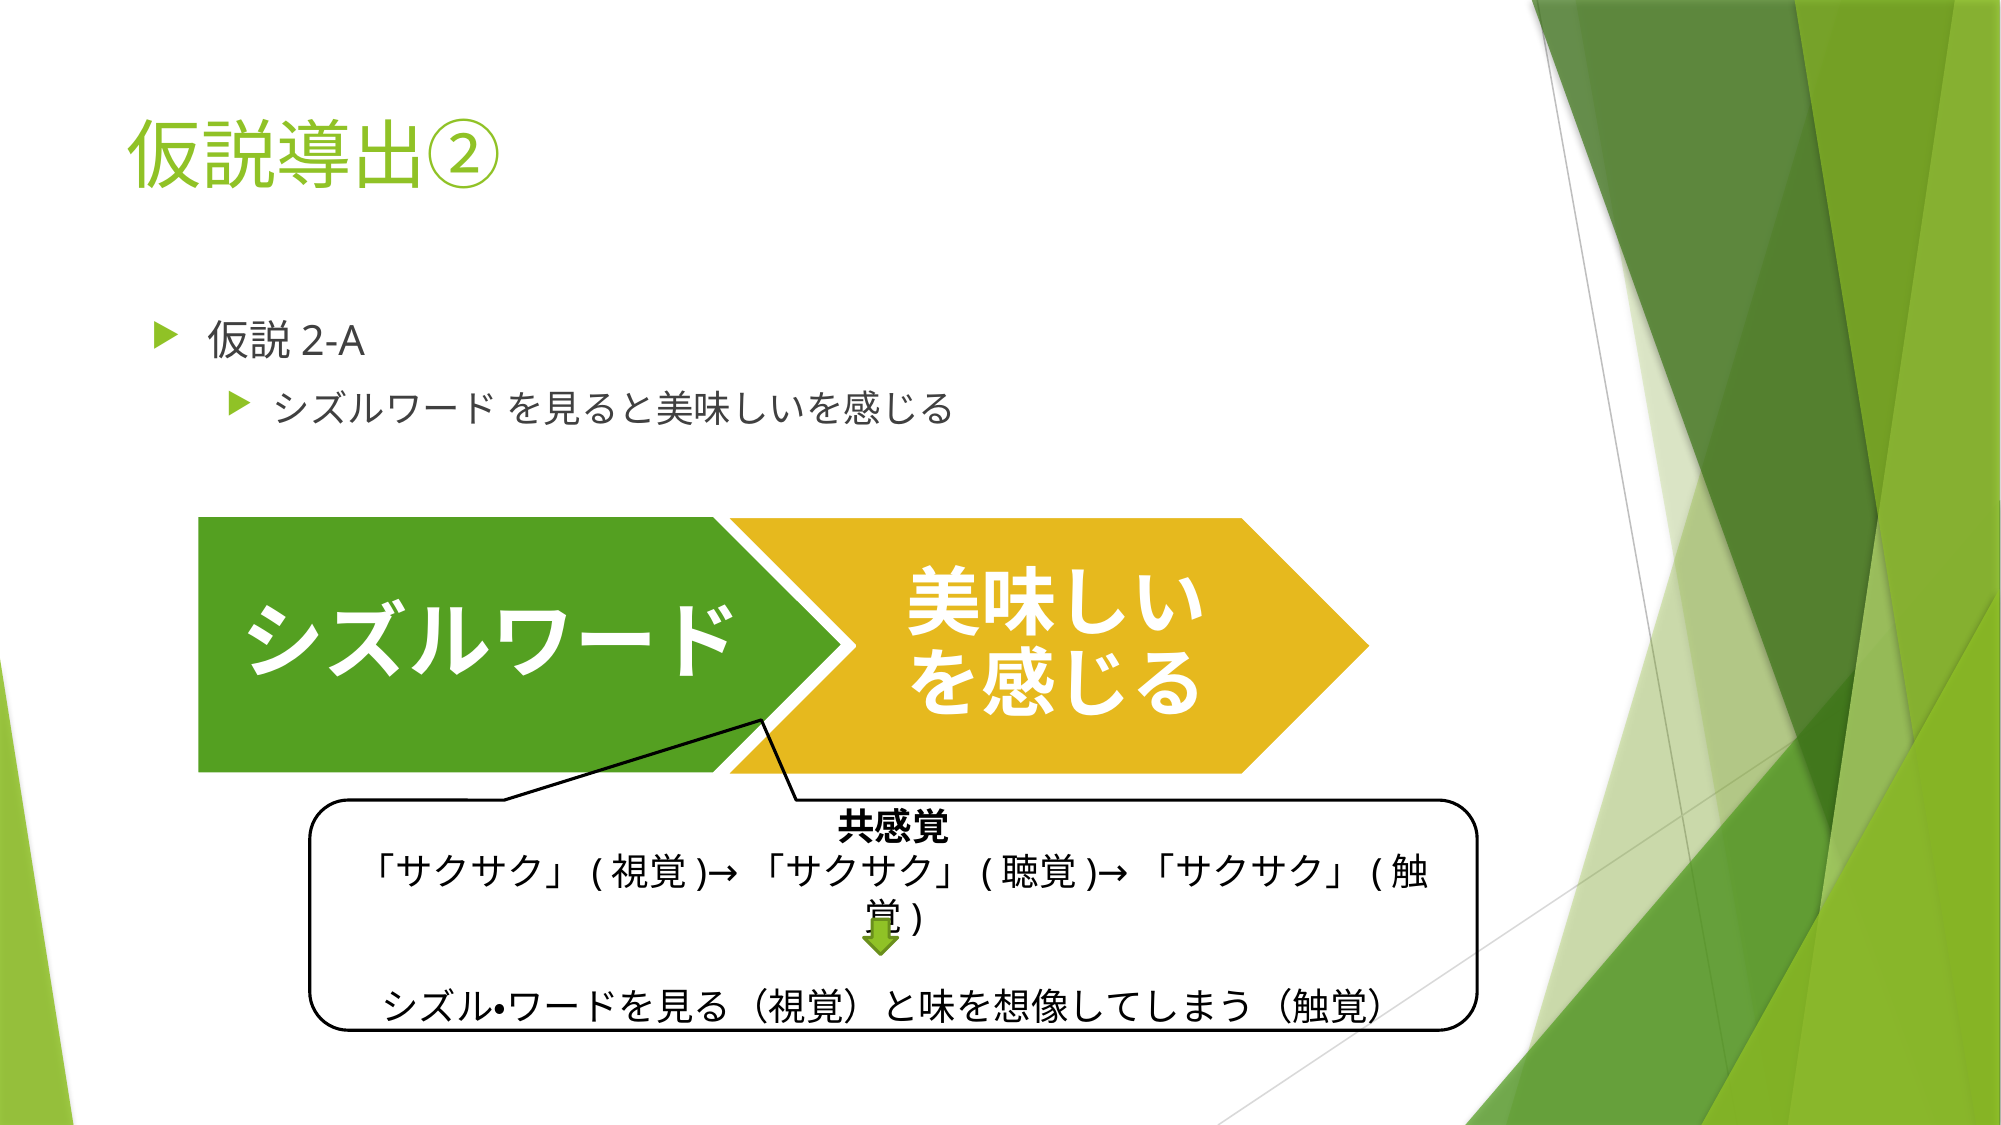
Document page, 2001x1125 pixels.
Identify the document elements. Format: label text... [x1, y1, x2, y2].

text_box [862, 917, 900, 956]
list 仮説2-A シズルワード を見ると美味しいを感じる [136, 306, 1547, 944]
text_box 共感覚 「サクサク」(視覚)→「サクサク」(聴覚)→「サクサク」(触覚) シズル・ワードを見る（視覚）と味を想像してしまう（触覚） [308, 798, 1479, 1032]
title 仮説導出② [111, 99, 1522, 317]
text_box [196, 404, 1373, 888]
